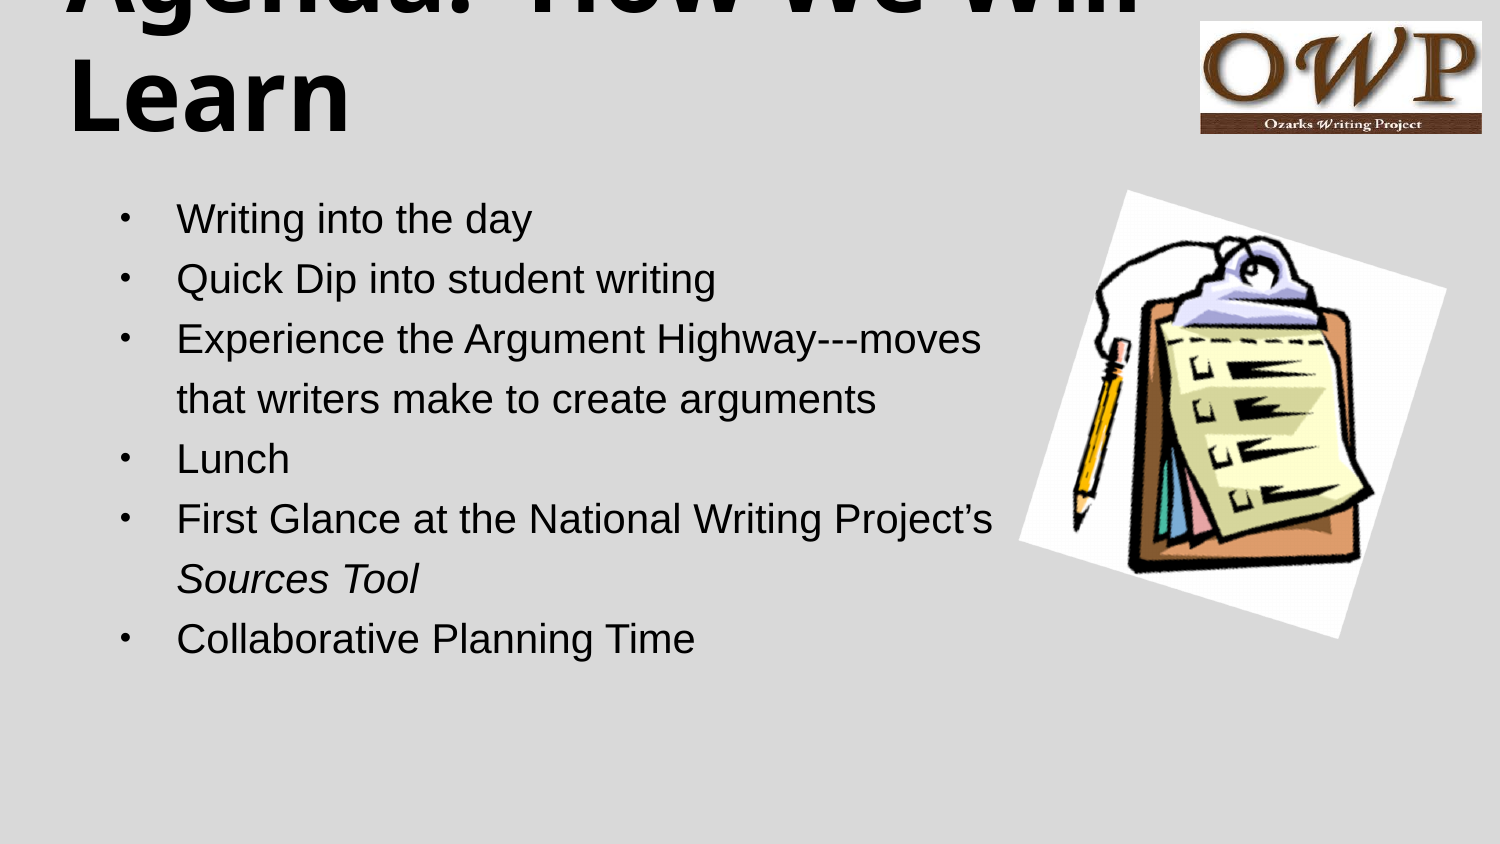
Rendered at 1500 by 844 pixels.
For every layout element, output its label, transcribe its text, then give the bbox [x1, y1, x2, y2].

list Writing into the day​ Quick Dip into student writing​ Experience the Argument Highway---moves that writers make to create arguments​ Lunch​ First Glance at the National Writing Project’s Sources Tool​ Collaborative Planning Time​ [0, 166, 1016, 728]
title Agenda: How We Will Learn [51, 72, 1449, 167]
picture [1199, 21, 1482, 135]
picture [1020, 191, 1446, 638]
